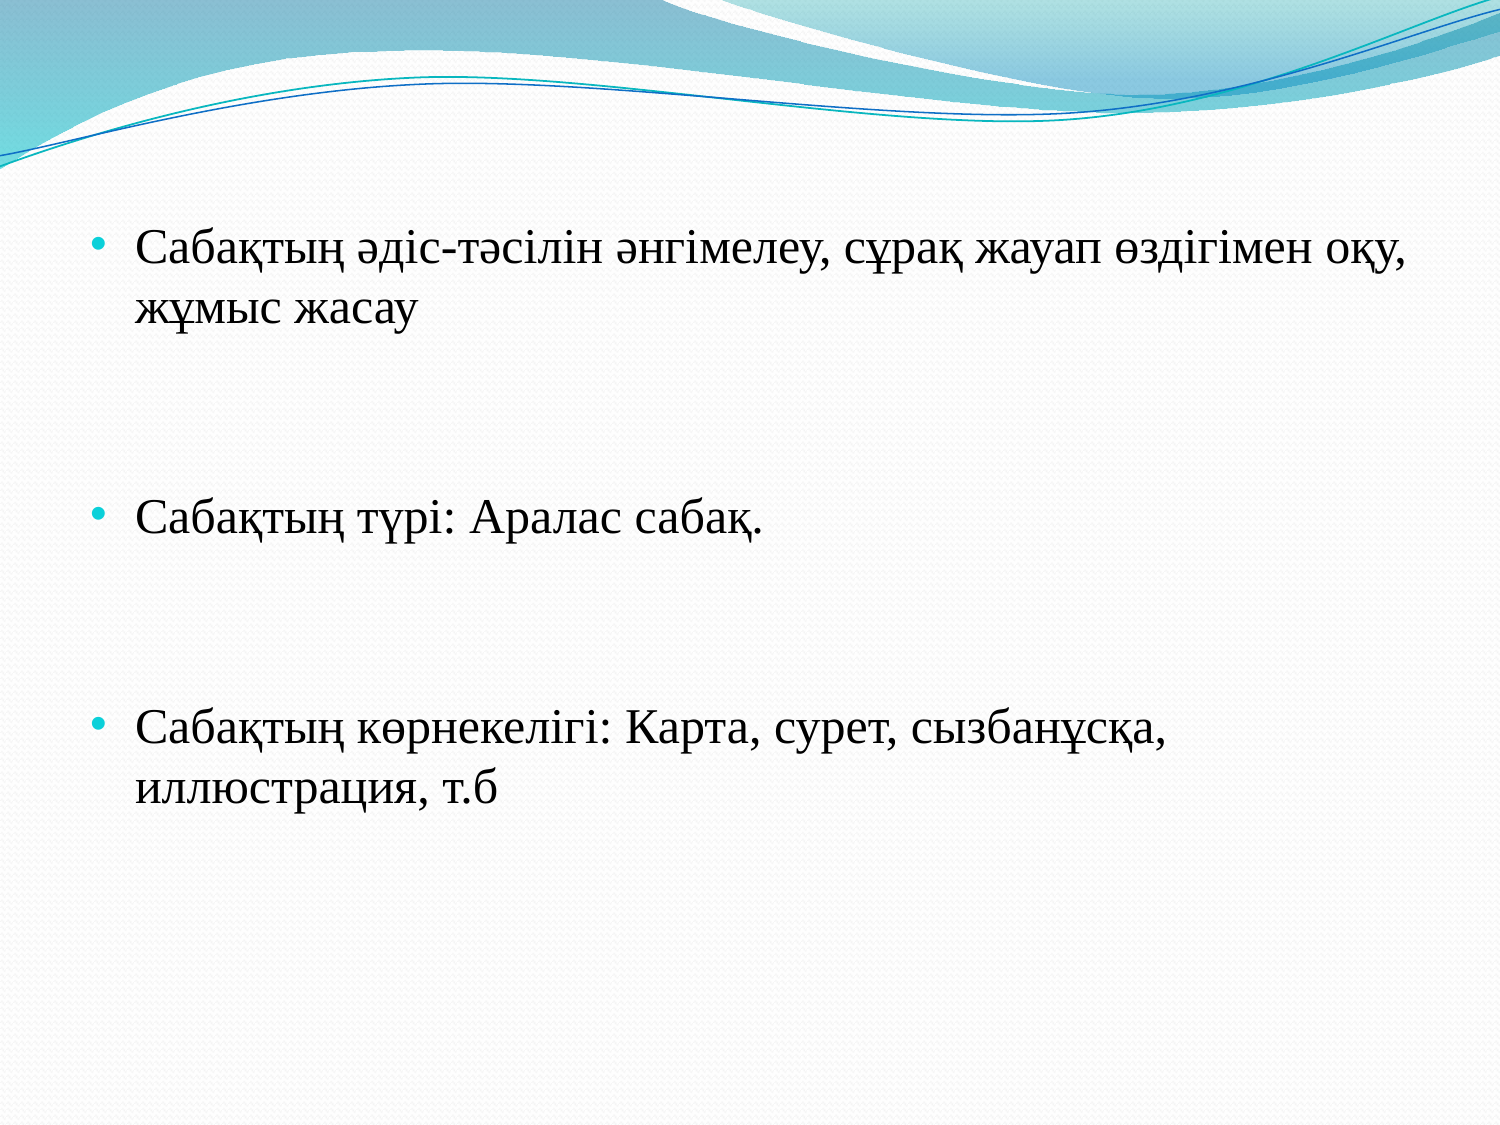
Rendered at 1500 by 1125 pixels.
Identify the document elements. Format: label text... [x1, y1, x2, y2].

list Сабақтың әдіс-тәсілін әнгімелеу, сұрақ жауап өздігімен оқу, жұмыс жасау Сабақтың түрі: Аралас сабақ. Сабақтың көрнекелігі: Карта, сурет, сызбанұсқа, иллюстрация, т.б [75, 54, 1425, 1035]
